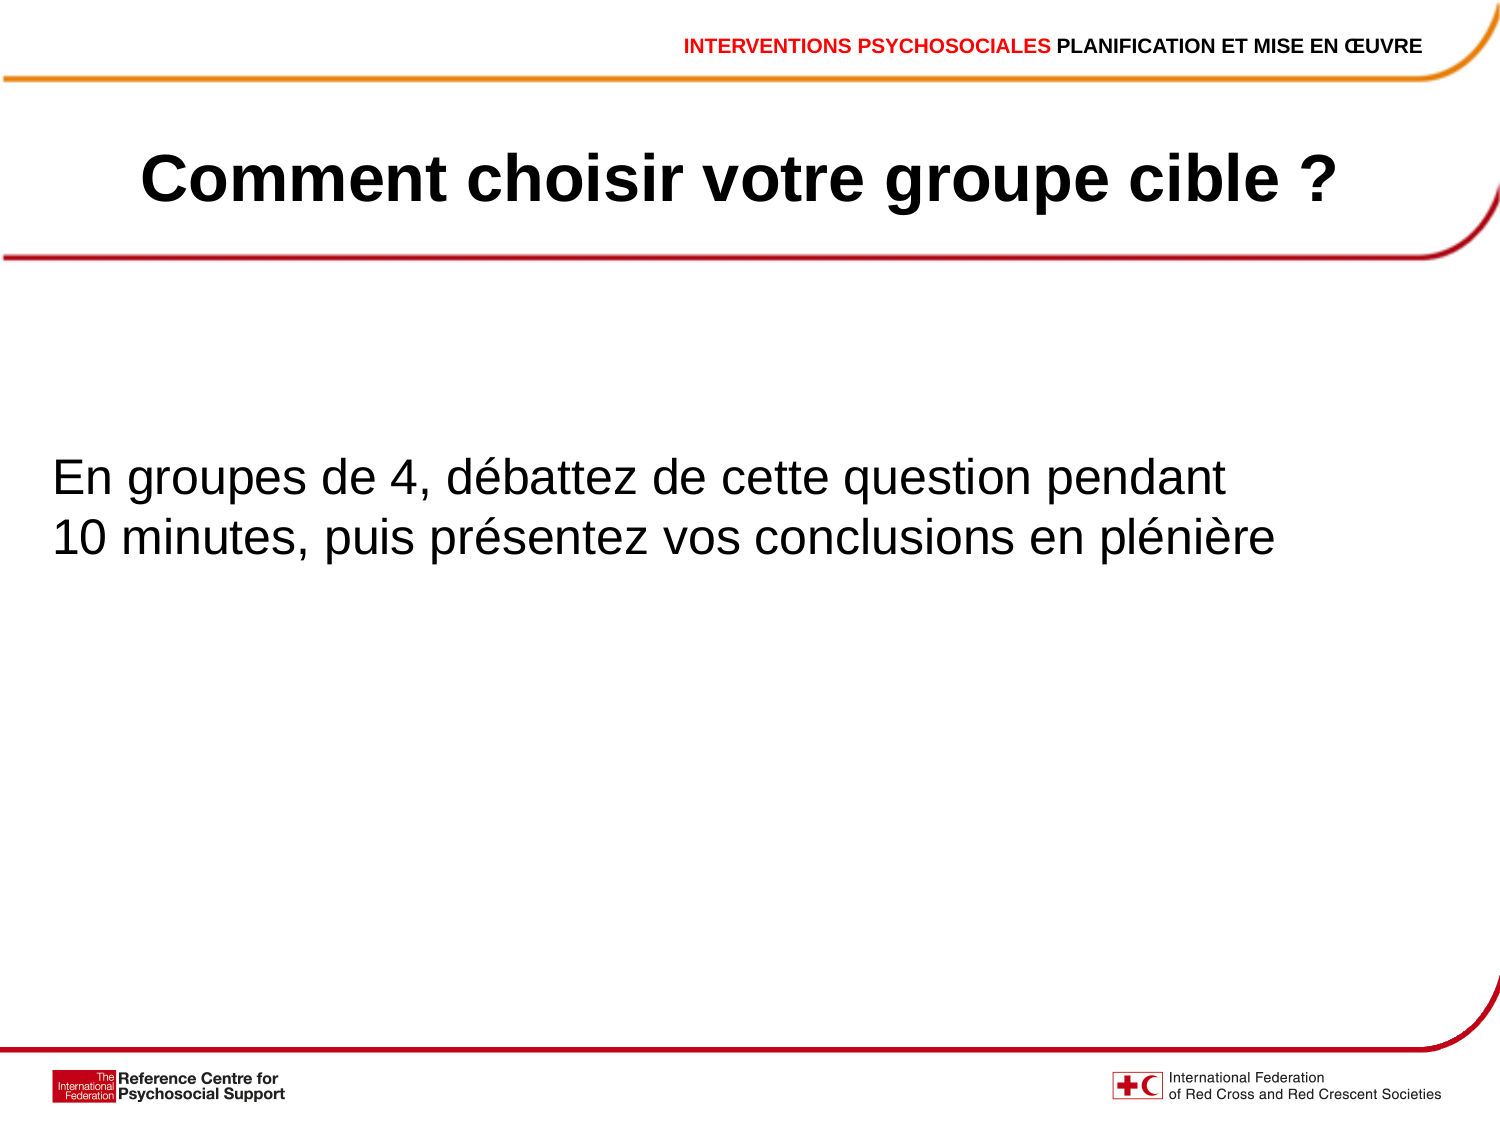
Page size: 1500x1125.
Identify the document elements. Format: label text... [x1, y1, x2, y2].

picture [0, 0, 1500, 265]
text_box En groupes de 4, débattez de cette question pendant 10 minutes, puis présentez vos conclusions en plénière [37, 437, 1413, 753]
picture [0, 974, 1500, 1125]
